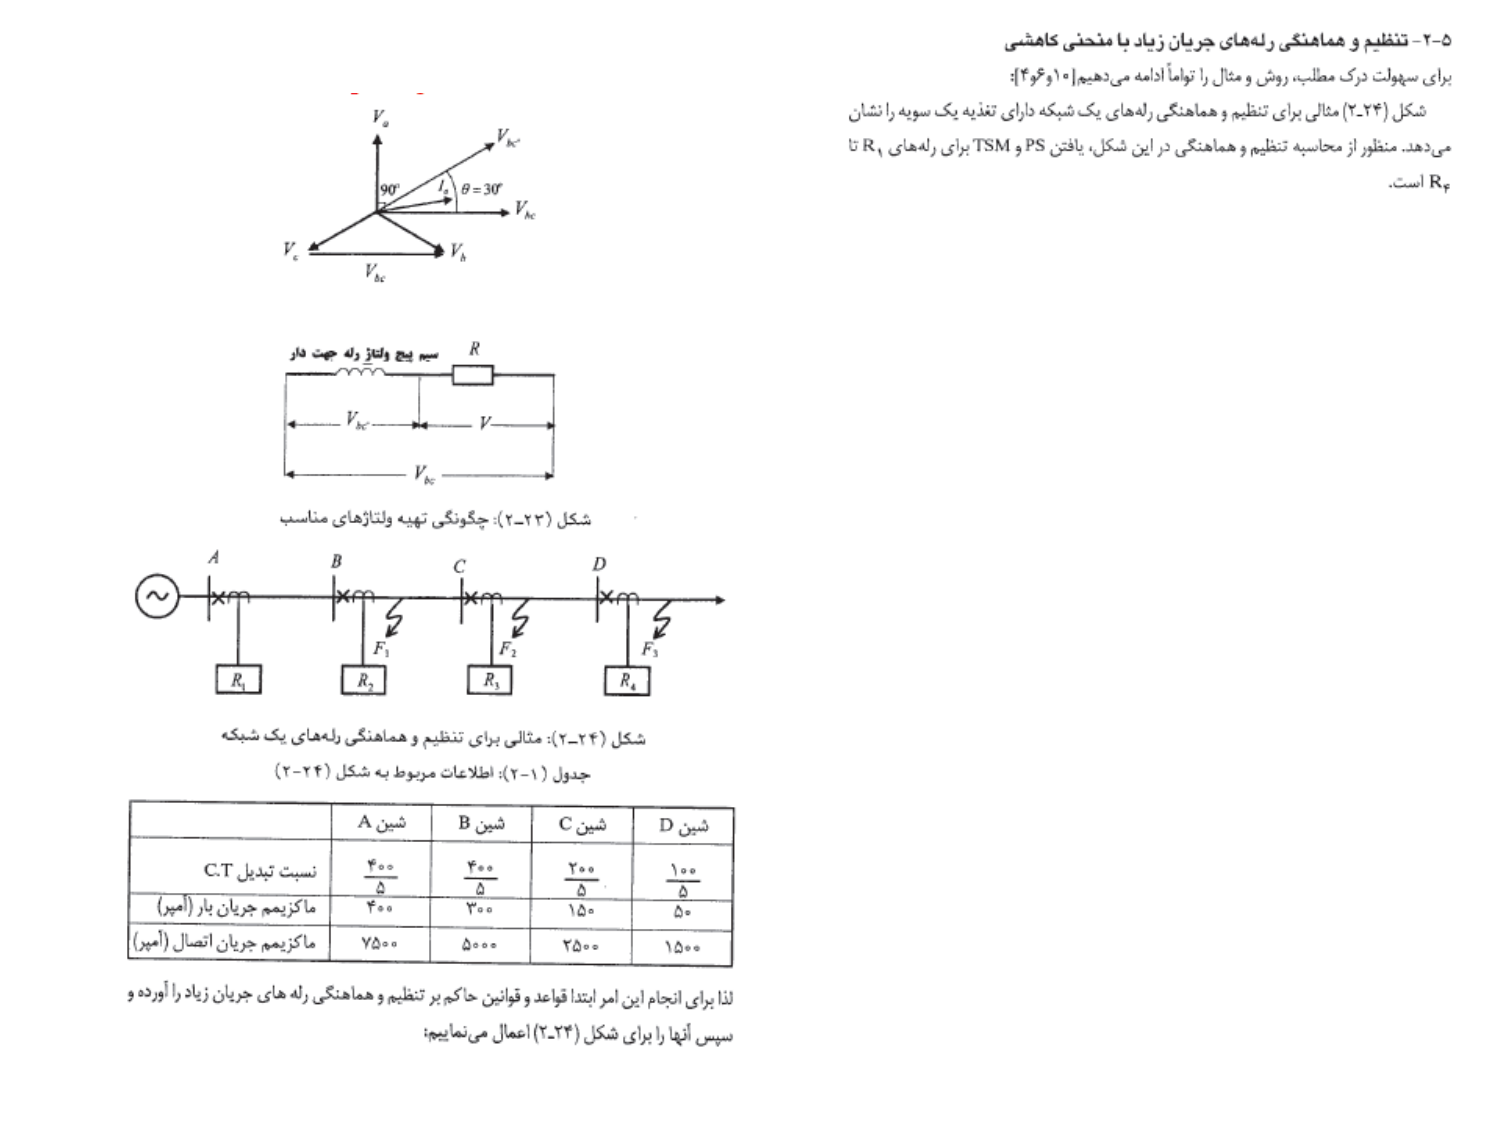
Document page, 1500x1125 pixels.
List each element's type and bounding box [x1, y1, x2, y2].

picture [76, 93, 756, 1125]
picture [837, 30, 1500, 200]
